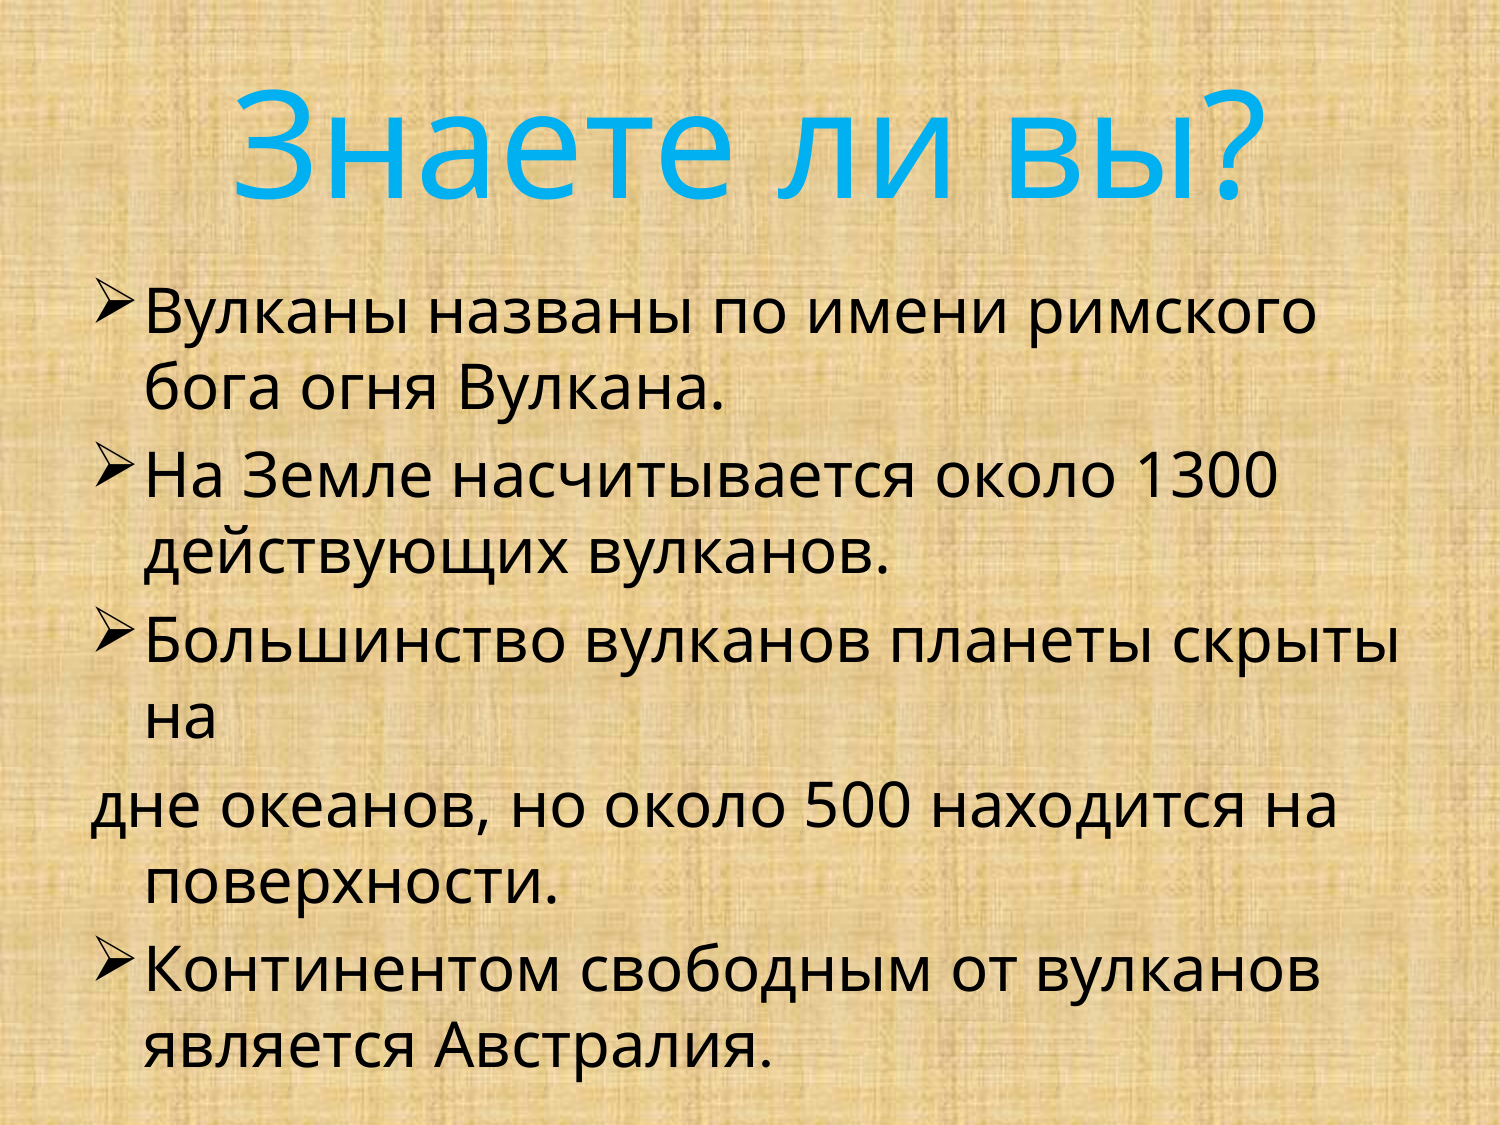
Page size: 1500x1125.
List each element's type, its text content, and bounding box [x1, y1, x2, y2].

title Знаете ли вы? [75, 45, 1425, 233]
picture [0, 0, 1500, 1125]
list Вулканы названы по имени римского бога огня Вулкана. На Земле насчитывается около 1300 действующих вулканов. Большинство вулканов планеты скрыты на дне океанов, но около 500 находится на поверхности. Континентом свободным от вулканов является Австралия. [75, 262, 1425, 1090]
